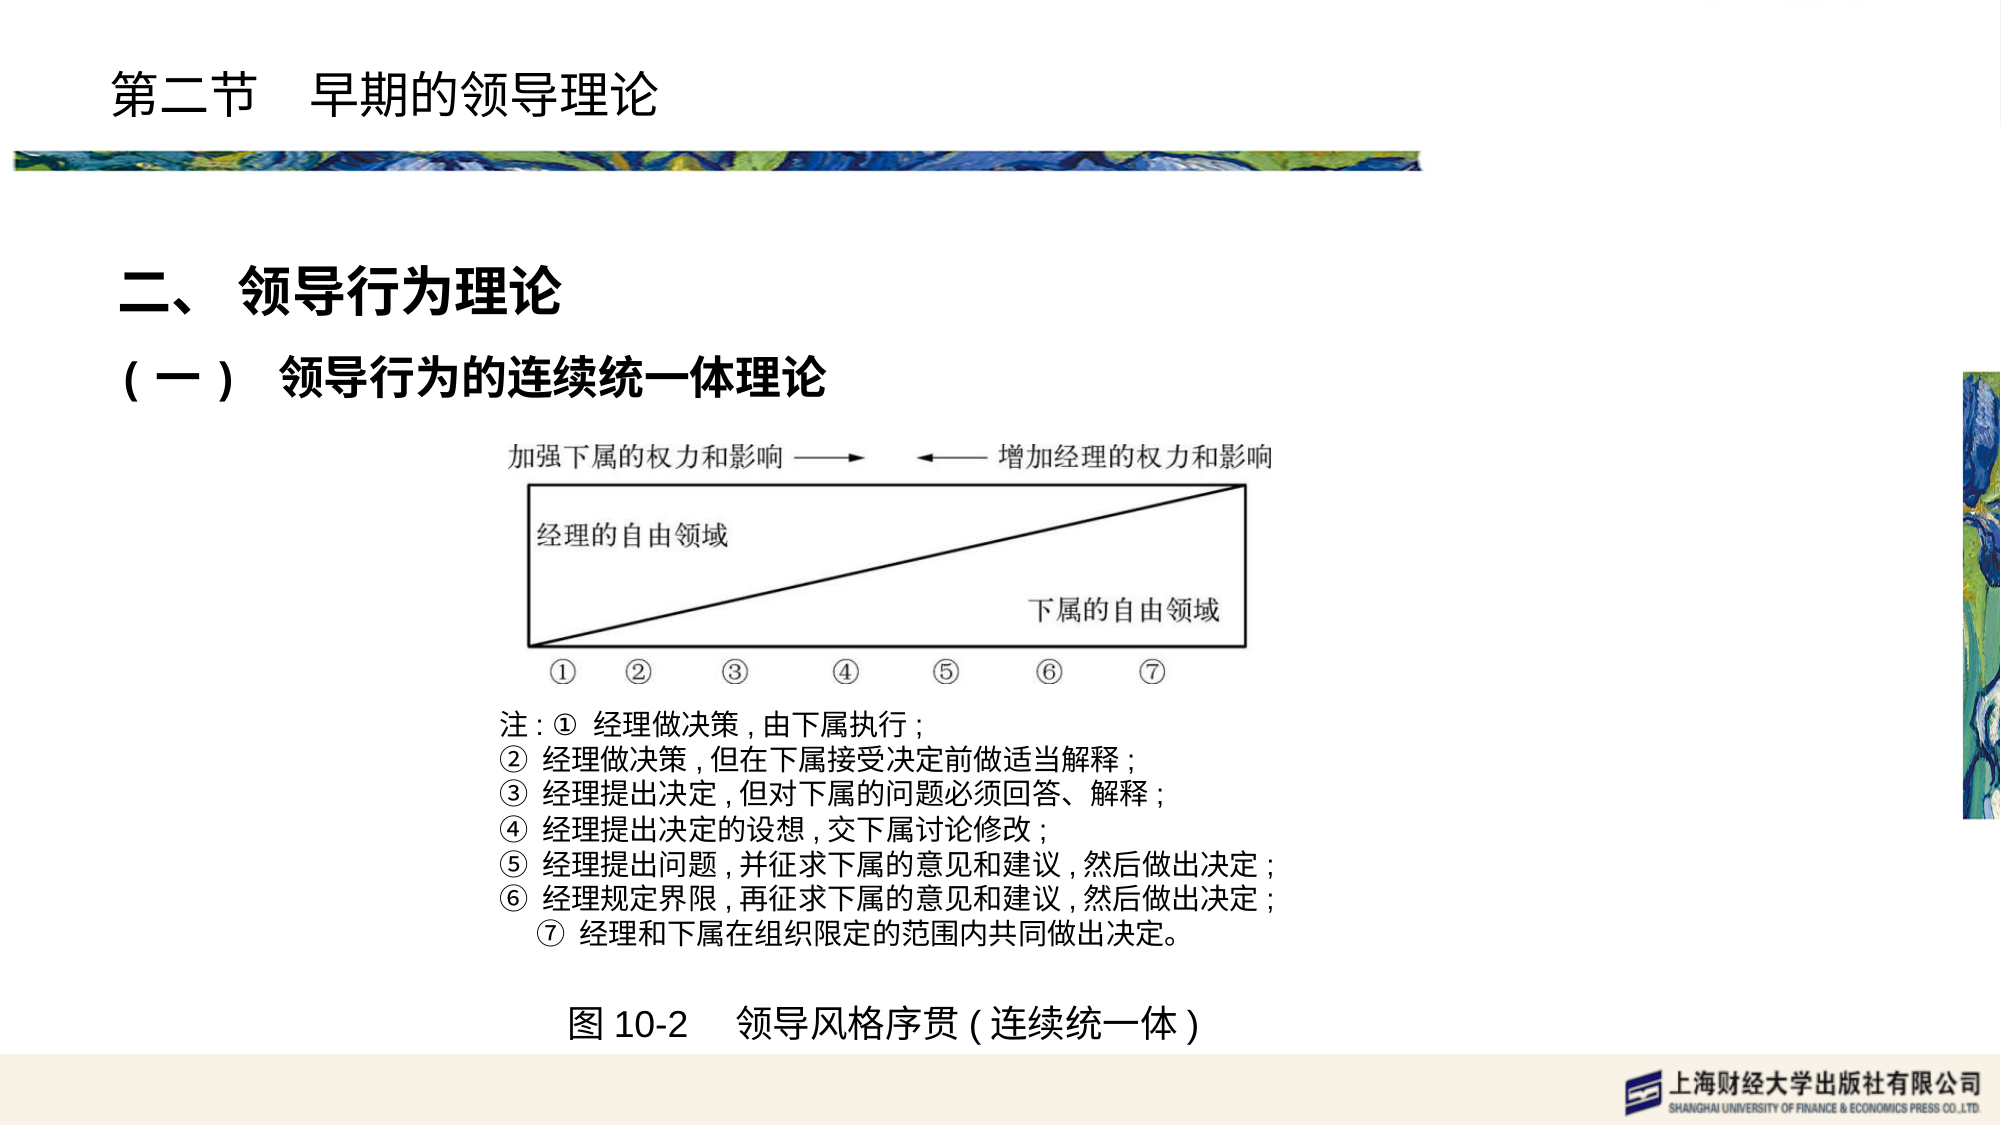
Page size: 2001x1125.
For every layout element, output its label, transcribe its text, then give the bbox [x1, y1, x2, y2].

text_box 注: ① 经理做决策,由下属执行; ② 经理做决策,但在下属接受决定前做适当解释; ③ 经理提出决定,但对下属的问题必须回答、解释; ④ 经理提出决定的设想,交下属讨论修改; ⑤ 经理提出问题,并征求下属的意见和建议,然后做出决定; ⑥ 经理规定界限,再征求下属的意见和建议,然后做出决定; ⑦ 经理和下属在组织限定的范围内共同做出决定。 [484, 698, 1339, 958]
picture [0, 0, 2001, 1125]
text_box 图10-2 领导风格序贯(连续统一体) [551, 992, 1216, 1053]
list 二、 领导行为理论 (一) 领导行为的连续统一体理论 [102, 233, 1898, 1032]
title 第二节 早期的领导理论 [94, 42, 1451, 146]
